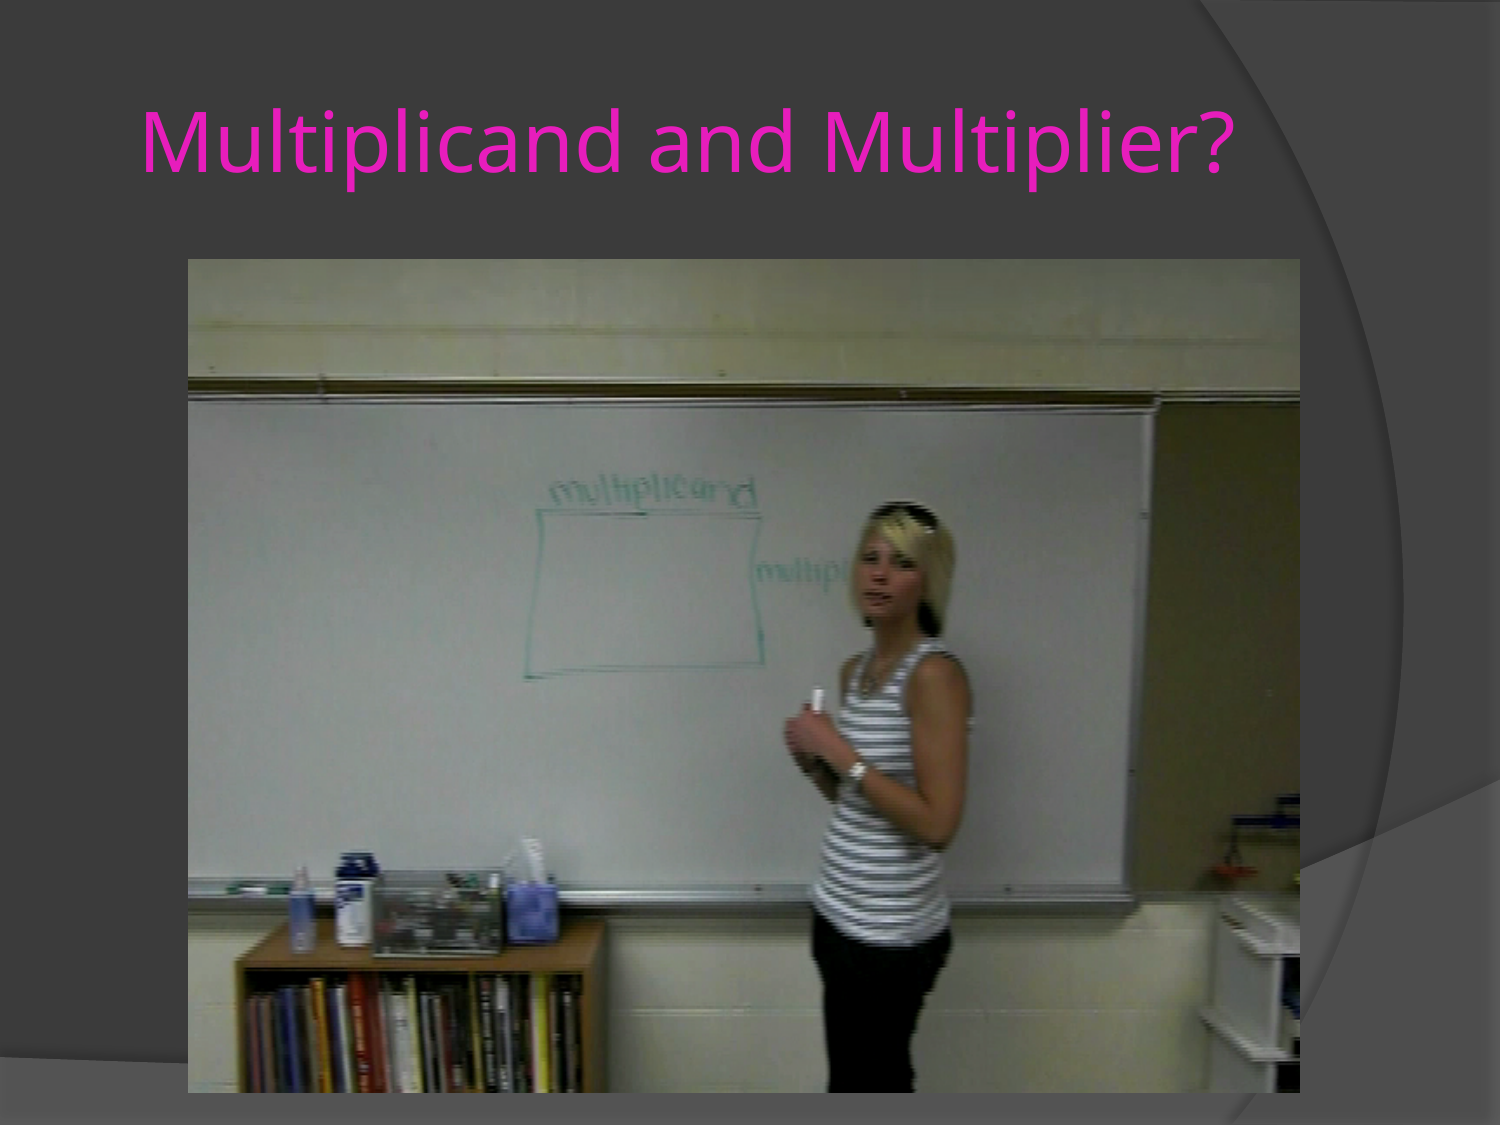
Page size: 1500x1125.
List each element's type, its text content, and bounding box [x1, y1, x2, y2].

title Multiplicand and Multiplier? [75, 45, 1300, 233]
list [187, 258, 1301, 1094]
